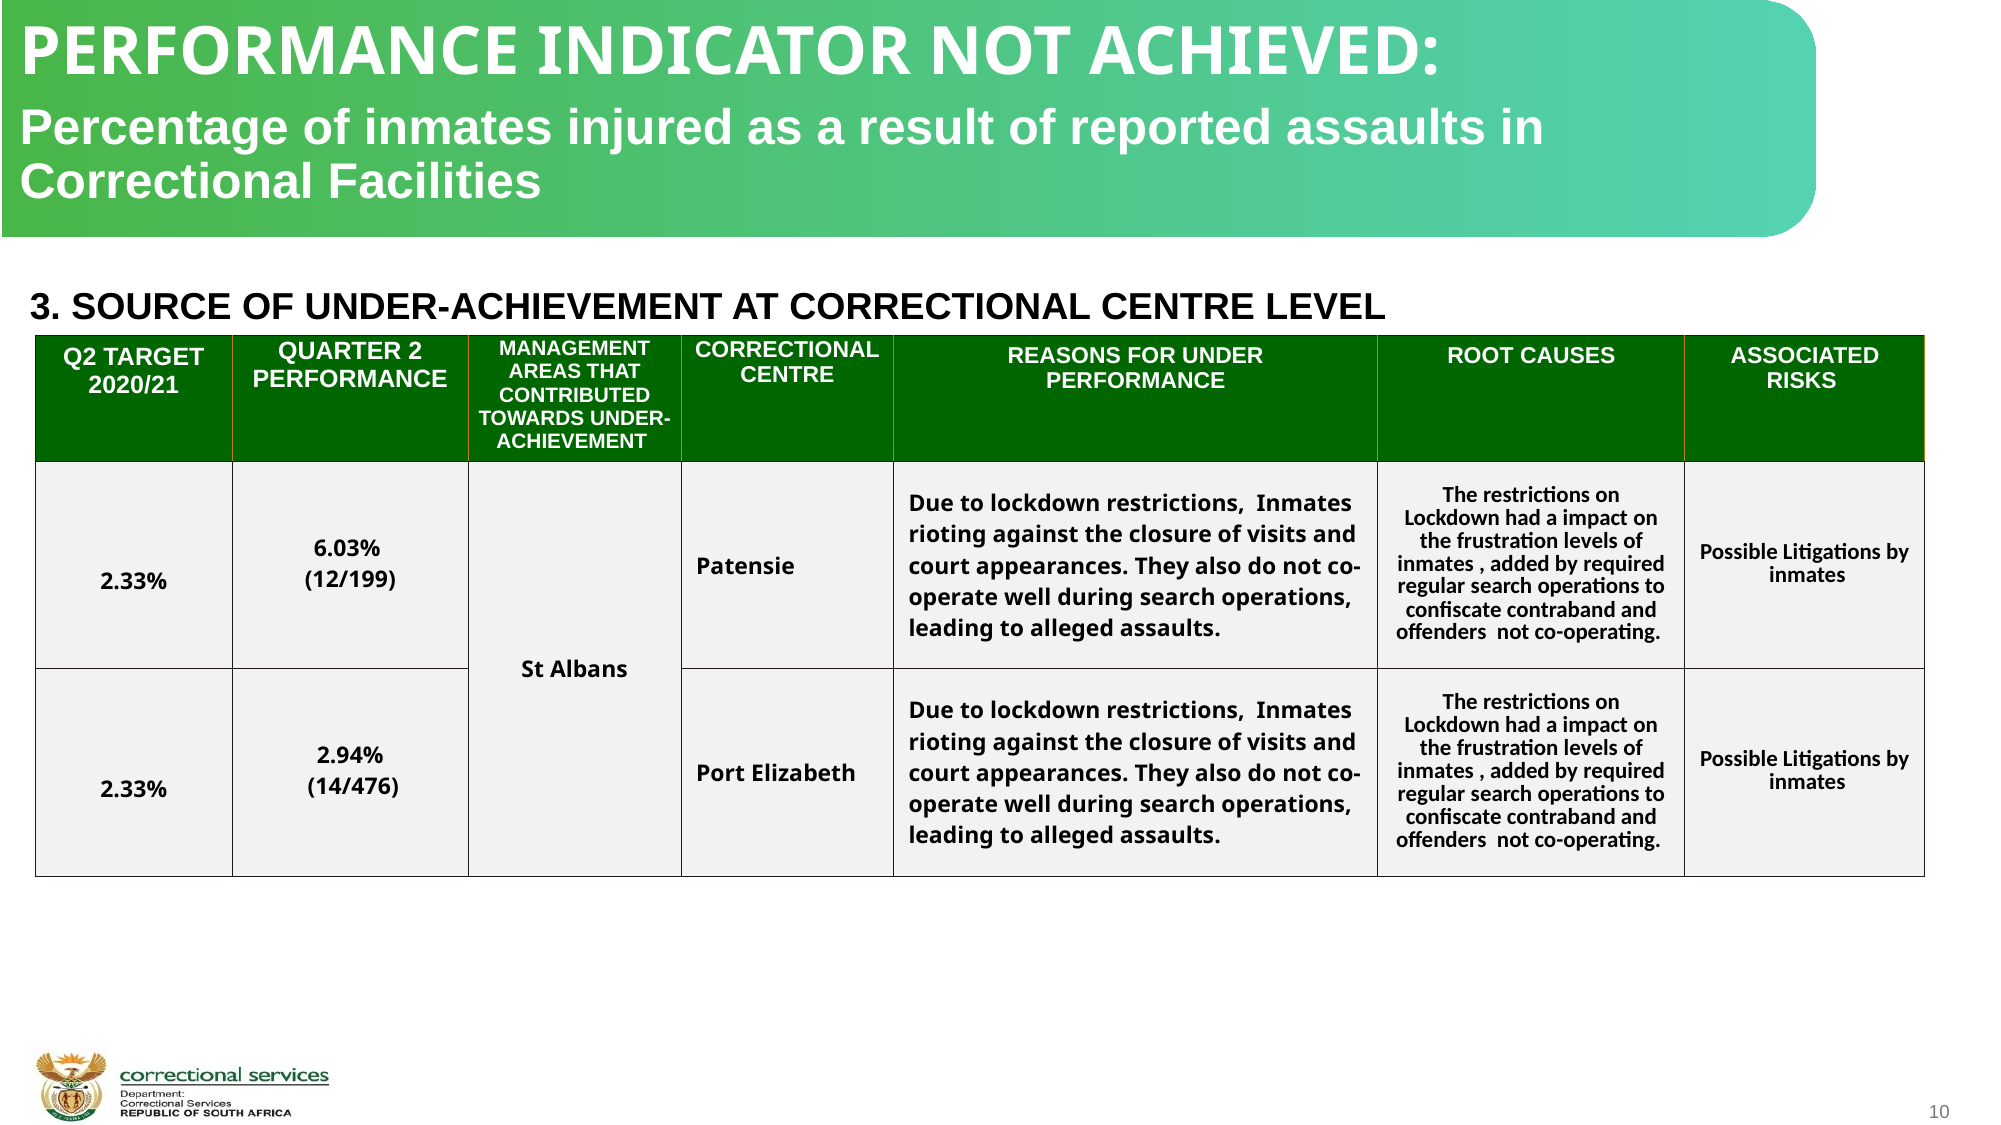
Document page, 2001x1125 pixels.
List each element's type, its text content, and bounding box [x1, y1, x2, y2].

table_cell Due to lockdown restrictions, Inmates rioting against the closure of visits and court appearances. They also do not co-operate well during search operations, leading to alleged assaults. [894, 669, 1377, 876]
table_header CORRECTIONAL CENTRE [682, 336, 893, 461]
table_cell Possible Litigations by inmates [1685, 462, 1924, 668]
table_cell Possible Litigations by inmates [1685, 669, 1924, 876]
text_box [2, 0, 1816, 237]
table_header ASSOCIATED RISKS [1685, 336, 1924, 461]
table_cell The restrictions on Lockdown had a impact on the frustration levels of inmates , added by required regular search operations to confiscate contraband and offenders not co-operating. [1378, 462, 1684, 668]
picture [33, 1049, 332, 1123]
table_cell 6.03% (12/199) [233, 462, 468, 668]
table_header ROOT CAUSES [1378, 336, 1684, 461]
table_cell St Albans [469, 462, 681, 876]
table_cell Port Elizabeth [682, 669, 893, 876]
text_box 3. SOURCE OF UNDER-ACHIEVEMENT AT CORRECTIONAL CENTRE LEVEL [0, 274, 1463, 335]
text_box PERFORMANCE INDICATOR NOT ACHIEVED: Percentage of inmates injured as a result of reported assaults in Correctional Facilities [4, 9, 1803, 96]
table_cell 2.33% [36, 669, 232, 876]
table_cell 2.33% [36, 462, 232, 668]
table_header QUARTER 2 PERFORMANCE [233, 336, 468, 461]
table_cell The restrictions on Lockdown had a impact on the frustration levels of inmates , added by required regular search operations to confiscate contraband and offenders not co-operating. [1378, 669, 1684, 876]
table_header Q2 TARGET 2020/21 [36, 336, 232, 461]
table_cell 2.94% (14/476) [233, 669, 468, 876]
table_cell Due to lockdown restrictions, Inmates rioting against the closure of visits and court appearances. They also do not co-operate well during search operations, leading to alleged assaults. [894, 462, 1377, 668]
table_header REASONS FOR UNDER PERFORMANCE [894, 336, 1377, 461]
table_header MANAGEMENT AREAS THAT CONTRIBUTED TOWARDS UNDER-ACHIEVEMENT [469, 336, 681, 461]
table_cell Patensie [682, 462, 893, 668]
